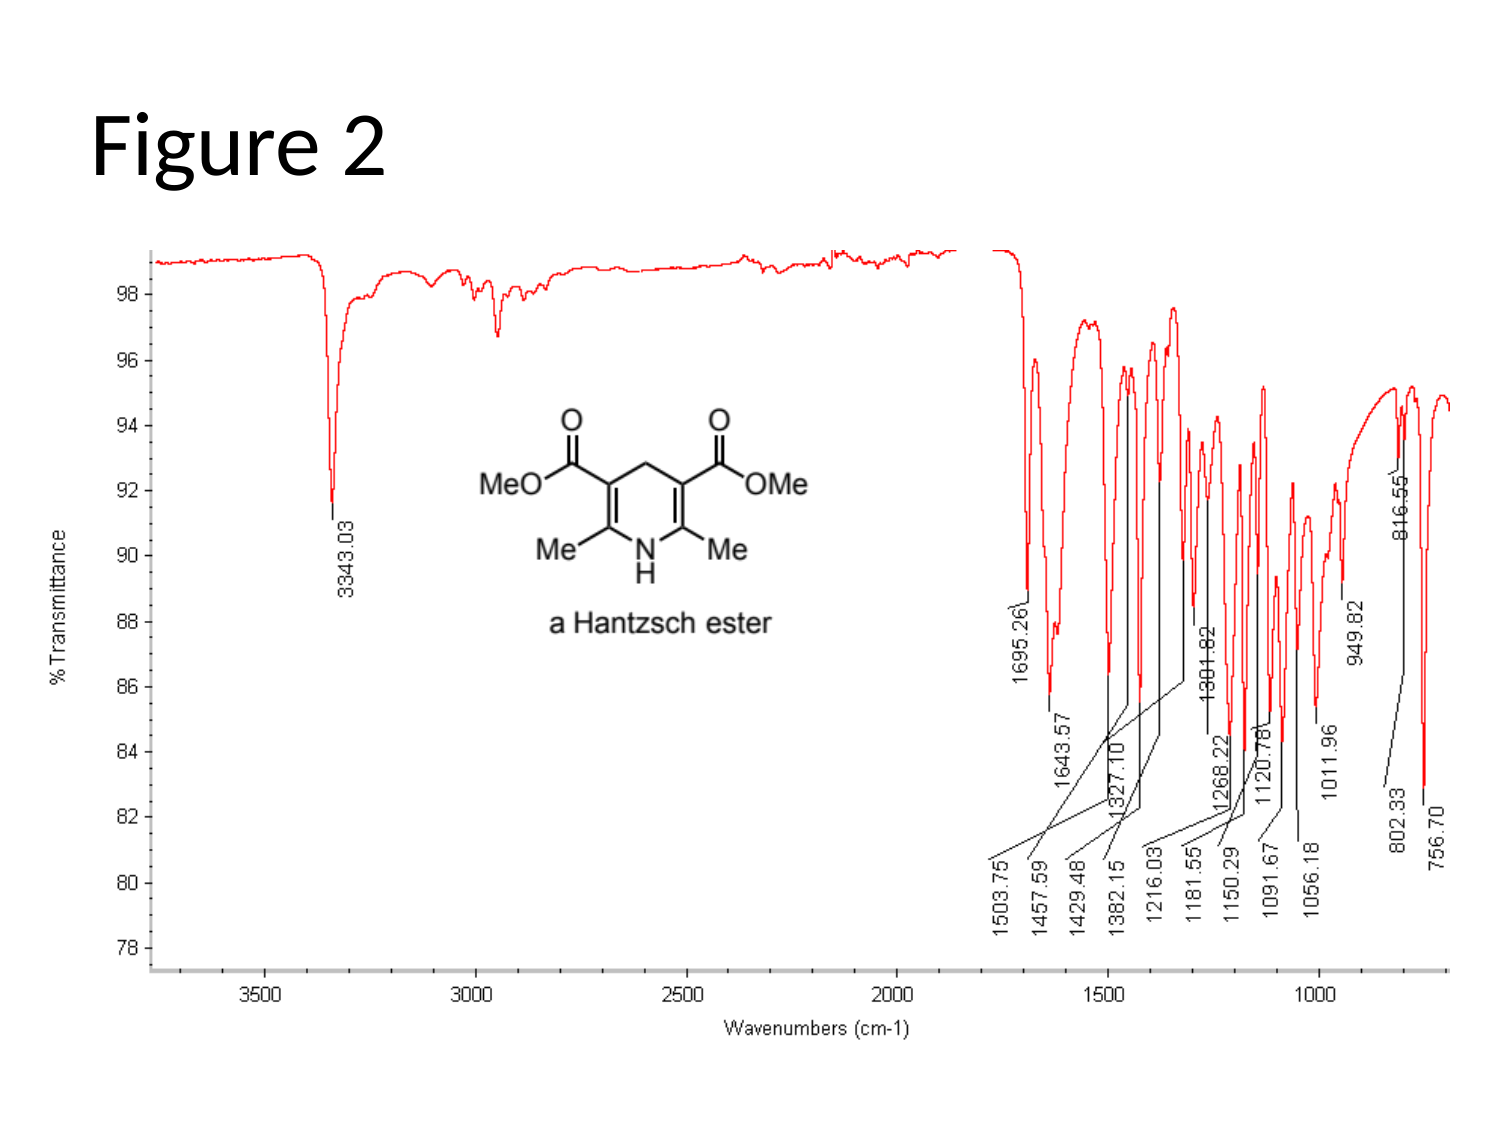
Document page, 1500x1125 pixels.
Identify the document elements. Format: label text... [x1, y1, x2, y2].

picture [46, 250, 1450, 1070]
title Figure 2 [75, 45, 1425, 233]
